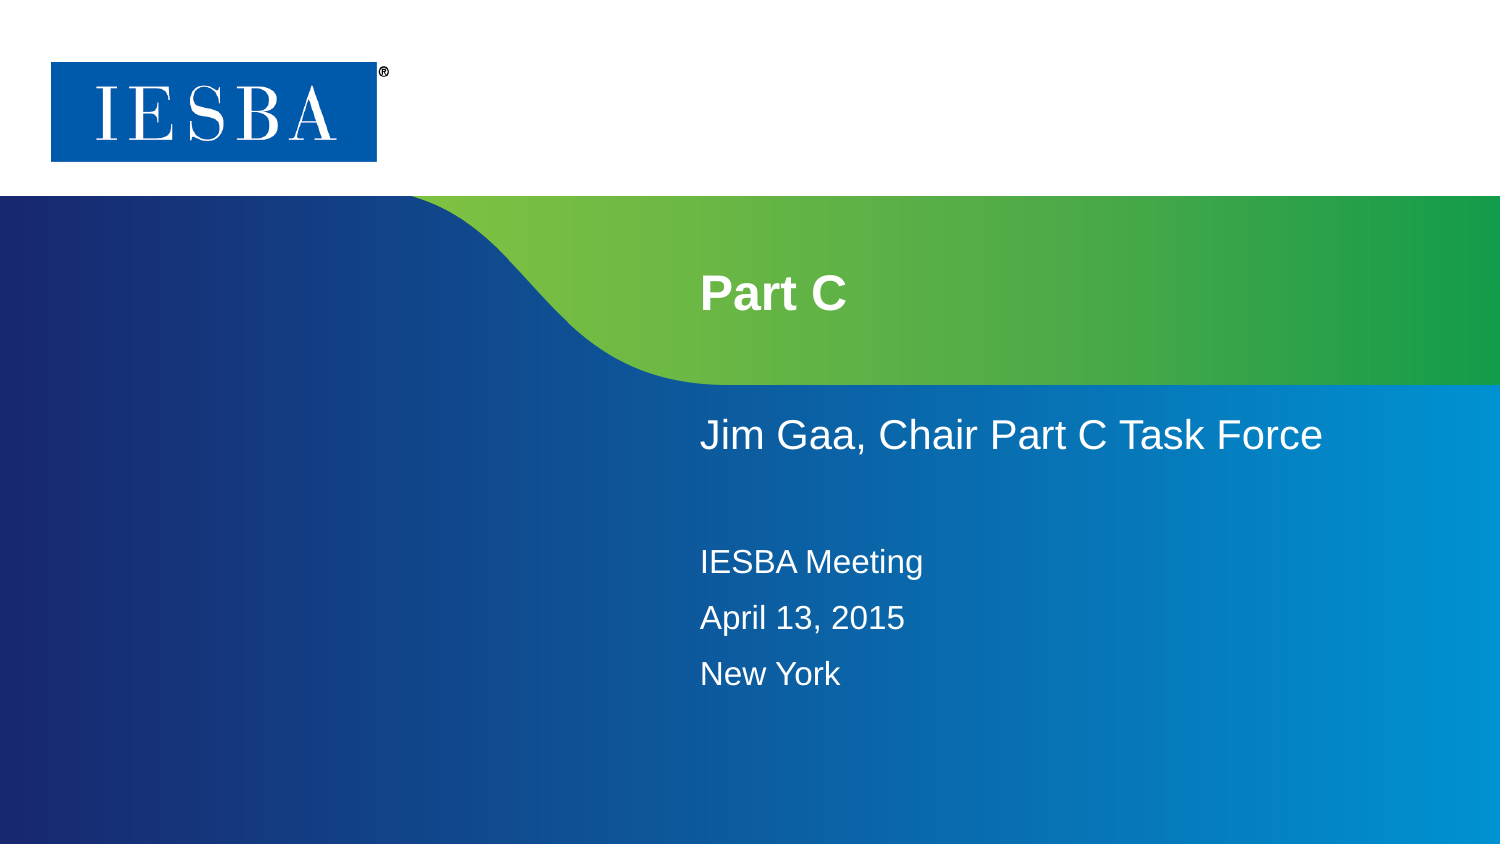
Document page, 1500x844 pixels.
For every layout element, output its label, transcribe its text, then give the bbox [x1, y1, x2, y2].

picture [51, 62, 389, 162]
title Part C [699, 229, 1463, 352]
subtitle Jim Gaa, Chair Part C Task Force IESBA Meeting April 13, 2015 New York [699, 407, 1463, 785]
picture [412, 196, 1500, 385]
